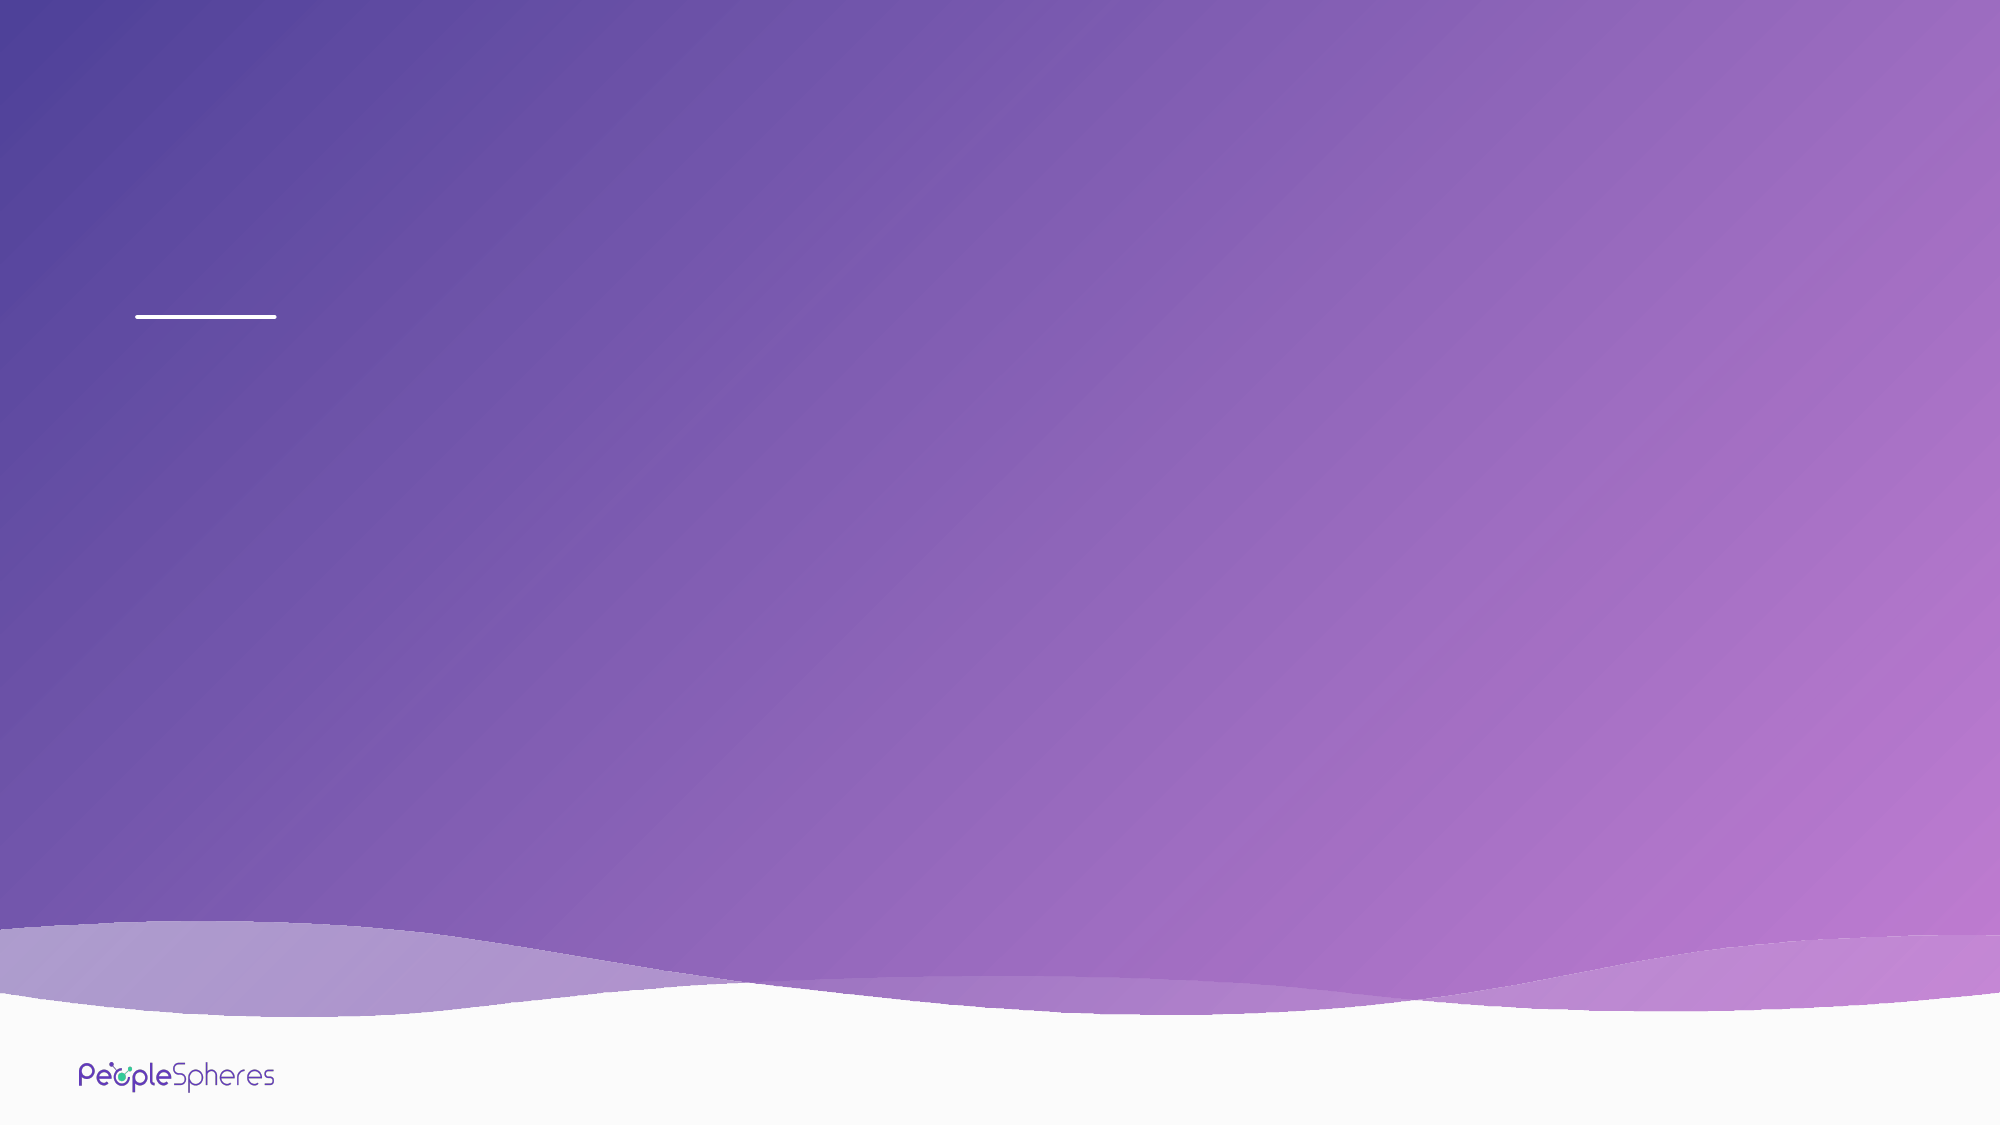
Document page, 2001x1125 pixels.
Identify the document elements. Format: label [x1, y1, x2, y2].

picture [79, 1062, 274, 1093]
